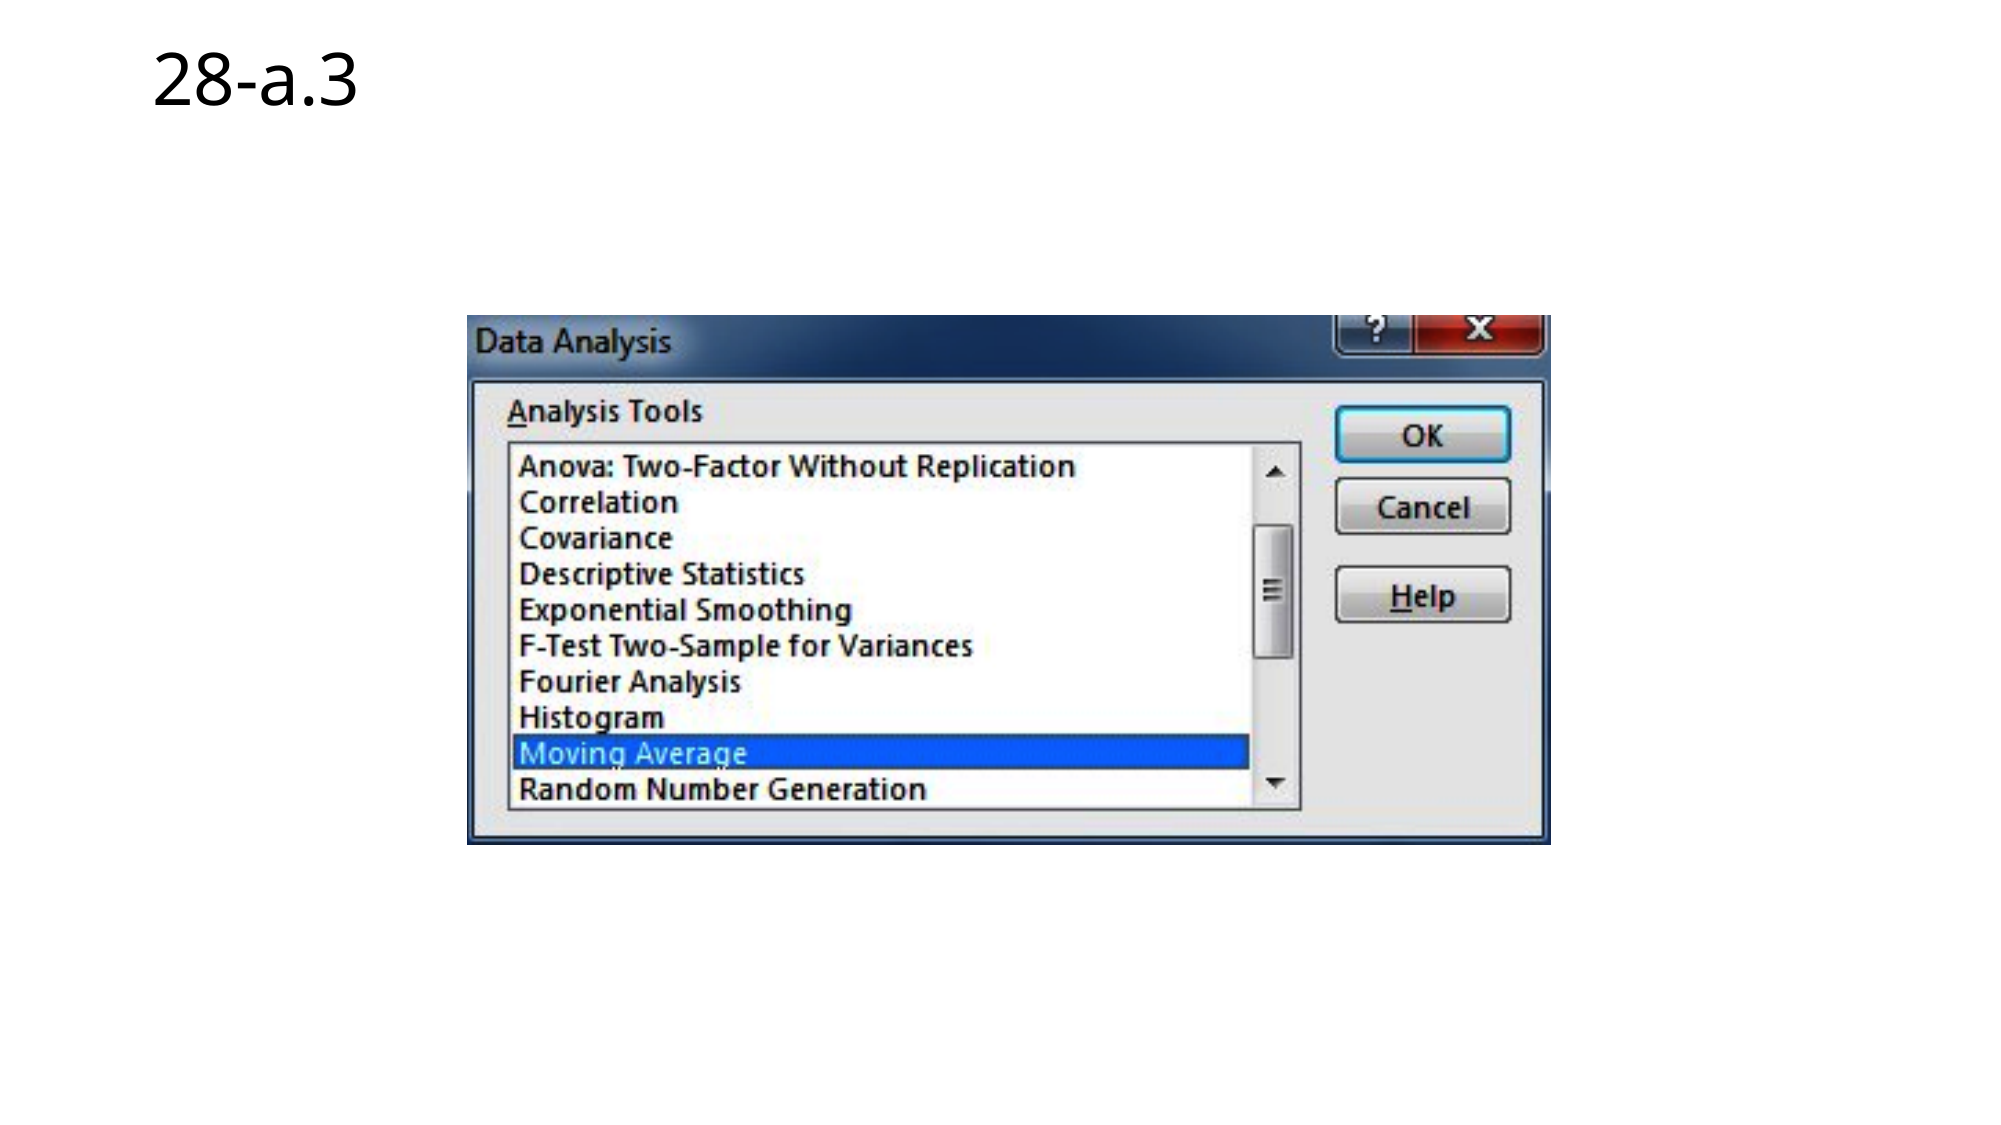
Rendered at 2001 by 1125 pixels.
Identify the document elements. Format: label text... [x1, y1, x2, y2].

title 28-a.3 [137, 35, 1863, 130]
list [467, 315, 1551, 845]
